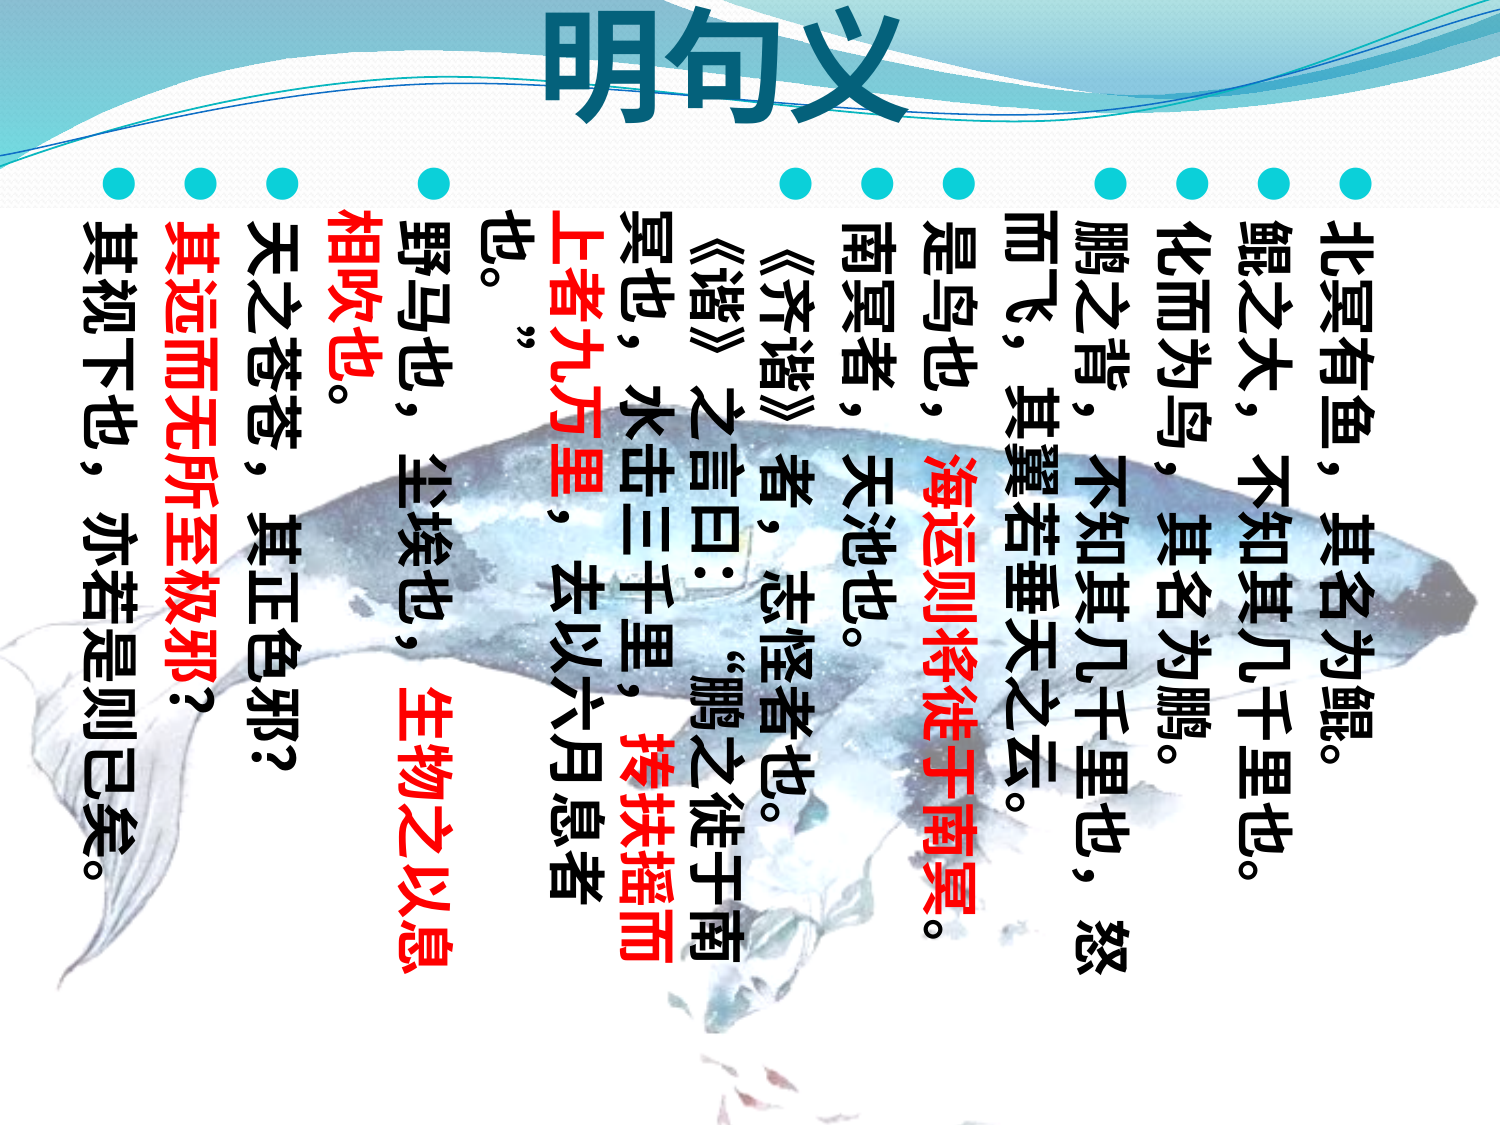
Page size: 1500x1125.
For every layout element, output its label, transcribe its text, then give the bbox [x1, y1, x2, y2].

text_box 北冥有鱼，其名为鲲。 鲲之大，不知其几千里也。 化而为鸟，其名为鹏。 鹏之背，不知其几千里也，怒而飞，其翼若垂天之云。 是鸟也，海运则将徙于南冥。 南冥者，天池也。 《齐谐》者，志怪者也。《谐》之言曰：“鹏之徙于南冥也，水击三千里，抟扶摇而上者九万里，去以六月息者也。” 野马也，尘埃也，生物之以息相吹也。 天之苍苍，其正色邪？ 其远而无所至极邪？ 其视下也，亦若是则已矣。 [100, 148, 1392, 207]
picture [0, 207, 1500, 1125]
title 明句义 [537, 7, 975, 138]
